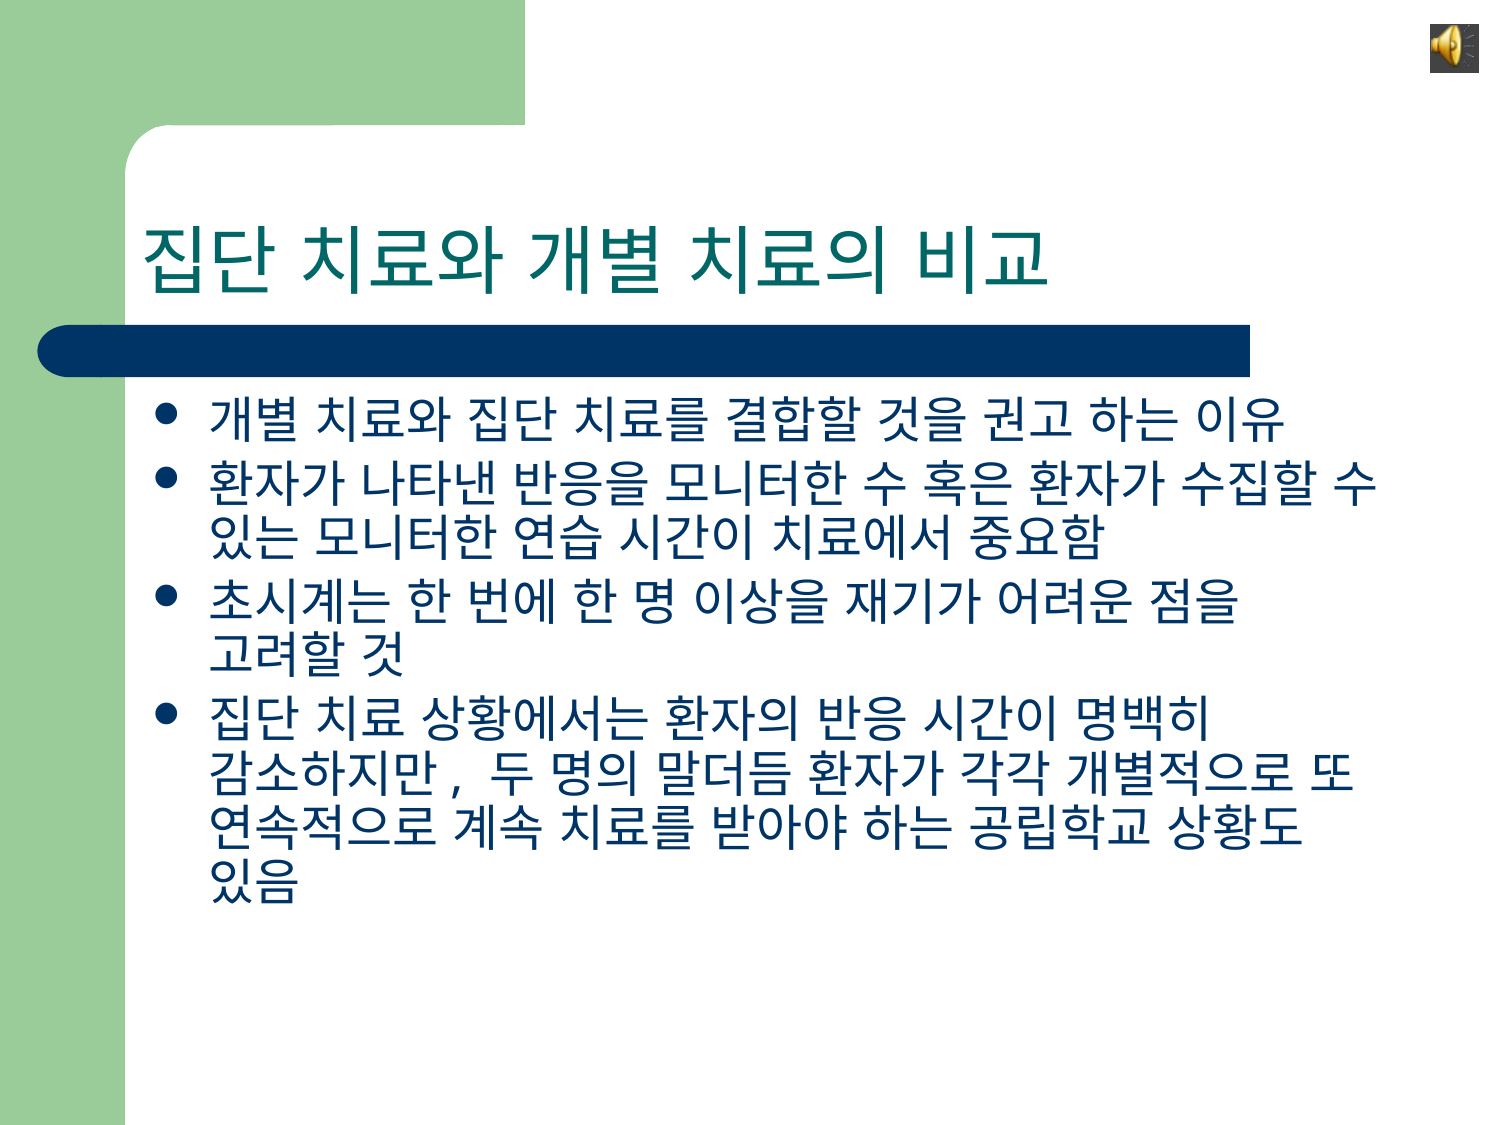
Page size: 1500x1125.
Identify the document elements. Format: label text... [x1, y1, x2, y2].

list 개별 치료와 집단 치료를 결합할 것을 권고 하는 이유 환자가 나타낸 반응을 모니터한 수 혹은 환자가 수집할 수 있는 모니터한 연습 시간이 치료에서 중요함 초시계는 한 번에 한 명 이상을 재기가 어려운 점을 고려할 것 집단 치료 상황에서는 환자의 반응 시간이 명백히 감소하지만, 두 명의 말더듬 환자가 각각 개별적으로 또 연속적으로 계속 치료를 받아야 하는 공립학교 상황도 있음 [137, 387, 1400, 999]
picture [1429, 23, 1480, 74]
title 집단 치료와 개별 치료의 비교 [124, 124, 1426, 313]
